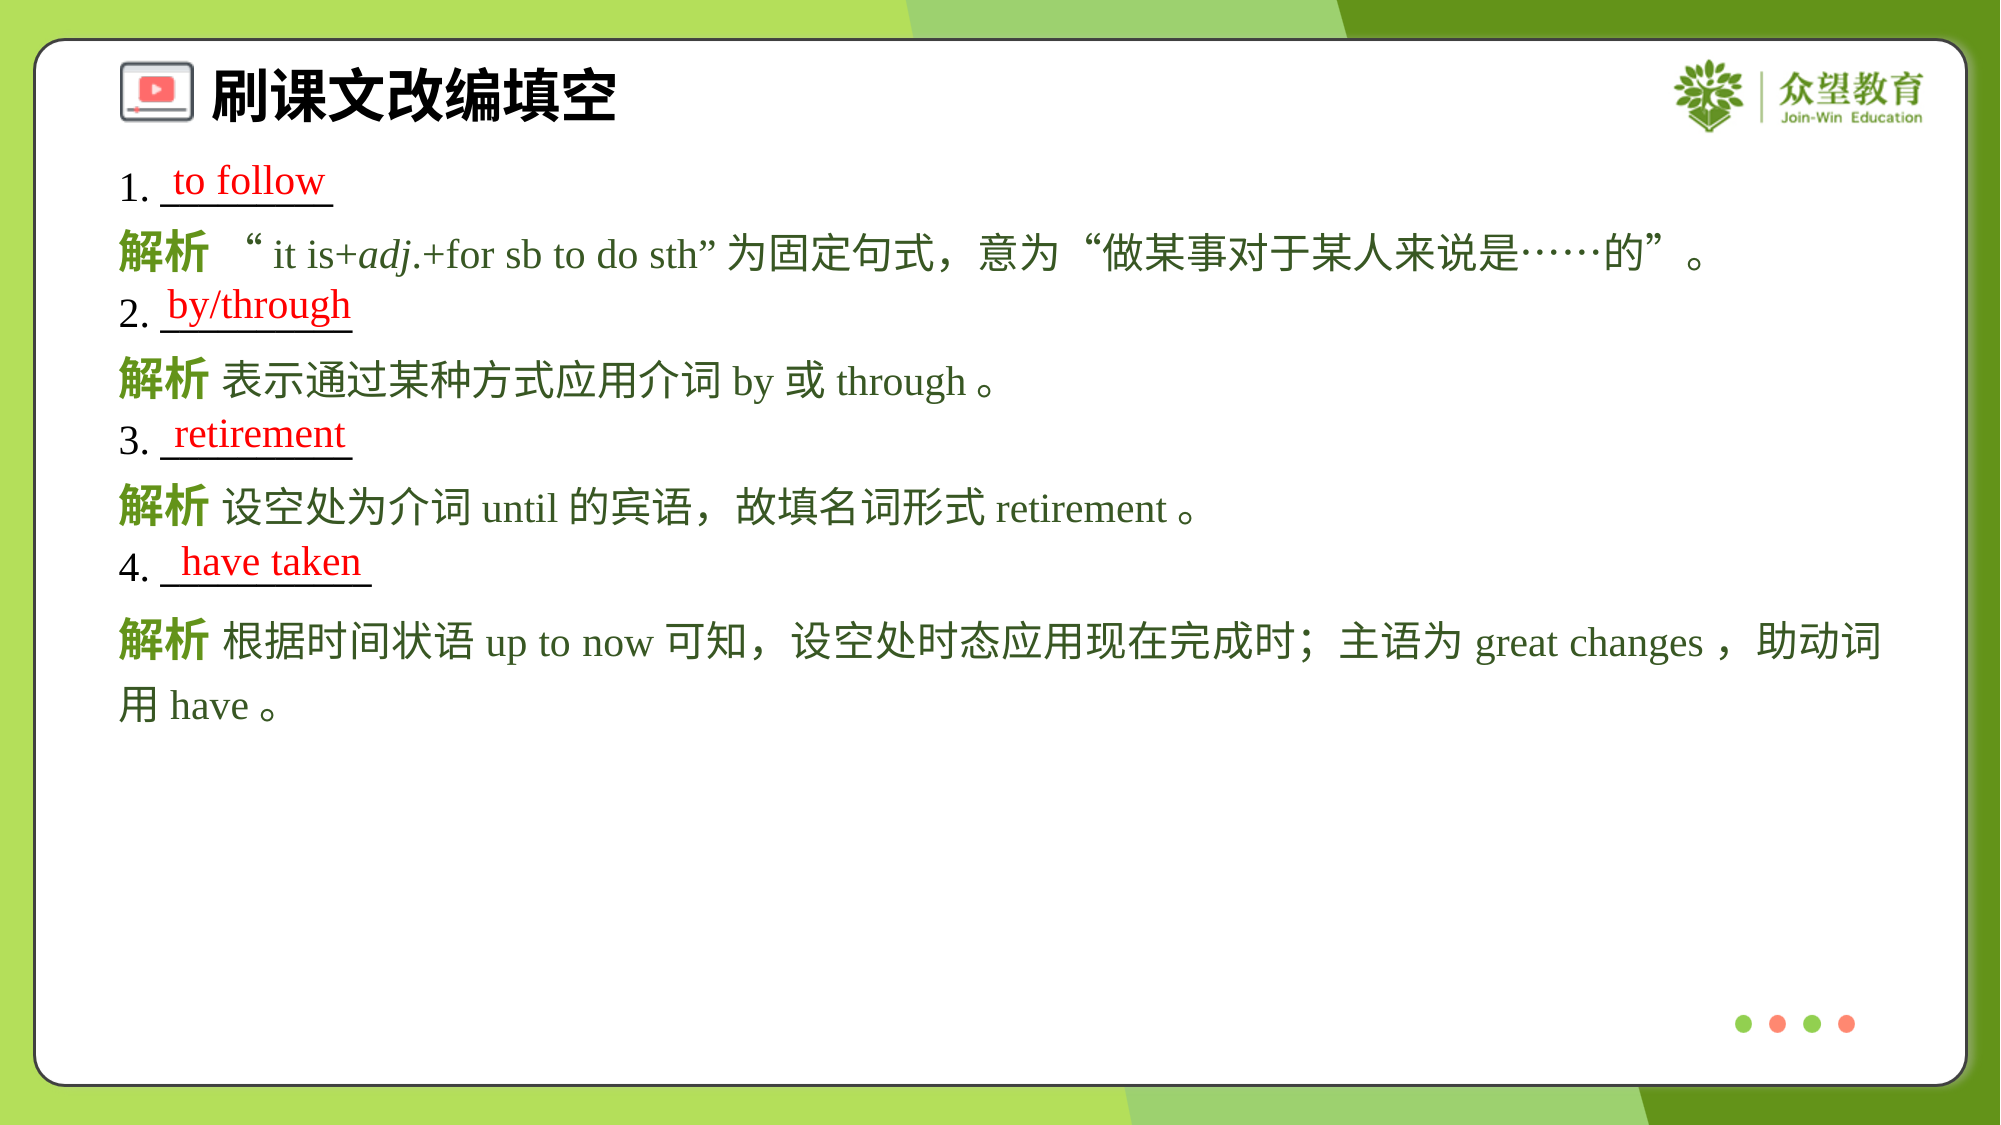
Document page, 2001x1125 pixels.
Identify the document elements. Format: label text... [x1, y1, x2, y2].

text_box to follow [163, 140, 335, 198]
text_box retirement [170, 393, 350, 452]
text_box 2. __________ [118, 272, 1883, 330]
text_box 解析 根据时间状语up to now可知，设空处时态应用现在完成时；主语为great changes，助动词用have。 [118, 597, 1883, 724]
text_box 3. __________ [118, 399, 1883, 457]
text_box 解析 “it is+adj.+for sb to do sth”为固定句式，意为“做某事对于某人来说是……的”。 [118, 209, 1883, 271]
text_box 4. ___________ [118, 527, 1883, 584]
picture [0, 0, 2000, 1125]
text_box 解析 表示通过某种方式应用介词by或through。 [118, 336, 1883, 399]
text_box 1. _________ [118, 146, 1883, 204]
text_box have taken [172, 520, 372, 578]
text_box 解析 设空处为介词until的宾语，故填名词形式retirement。 [118, 463, 1883, 526]
text_box by/through [163, 264, 356, 323]
